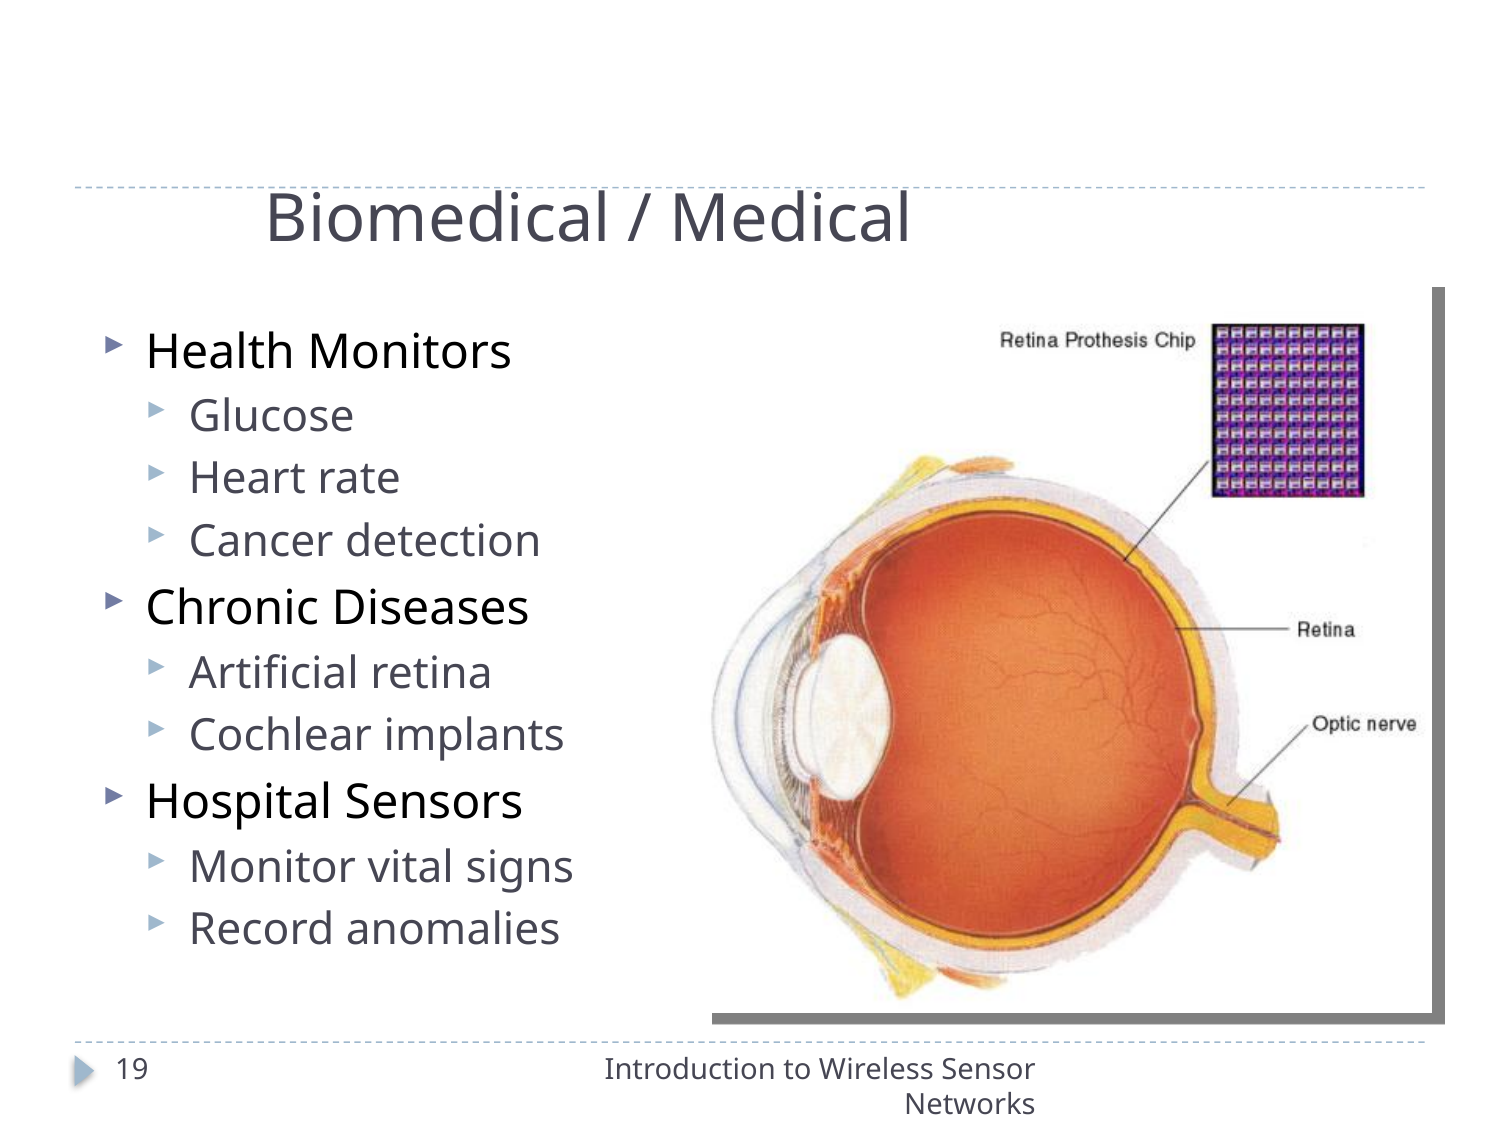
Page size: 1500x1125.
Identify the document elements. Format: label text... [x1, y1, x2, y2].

title Biomedical / Medical [249, 70, 1400, 263]
footer Introduction to Wireless Sensor Networks [475, 1042, 1051, 1103]
list Health Monitors Glucose Heart rate Cancer detection Chronic Diseases Artificial retina Cochlear implants Hospital Sensors Monitor vital signs Record anomalies [87, 312, 693, 967]
picture [699, 274, 1432, 1013]
slide_number 19 [100, 1042, 426, 1103]
